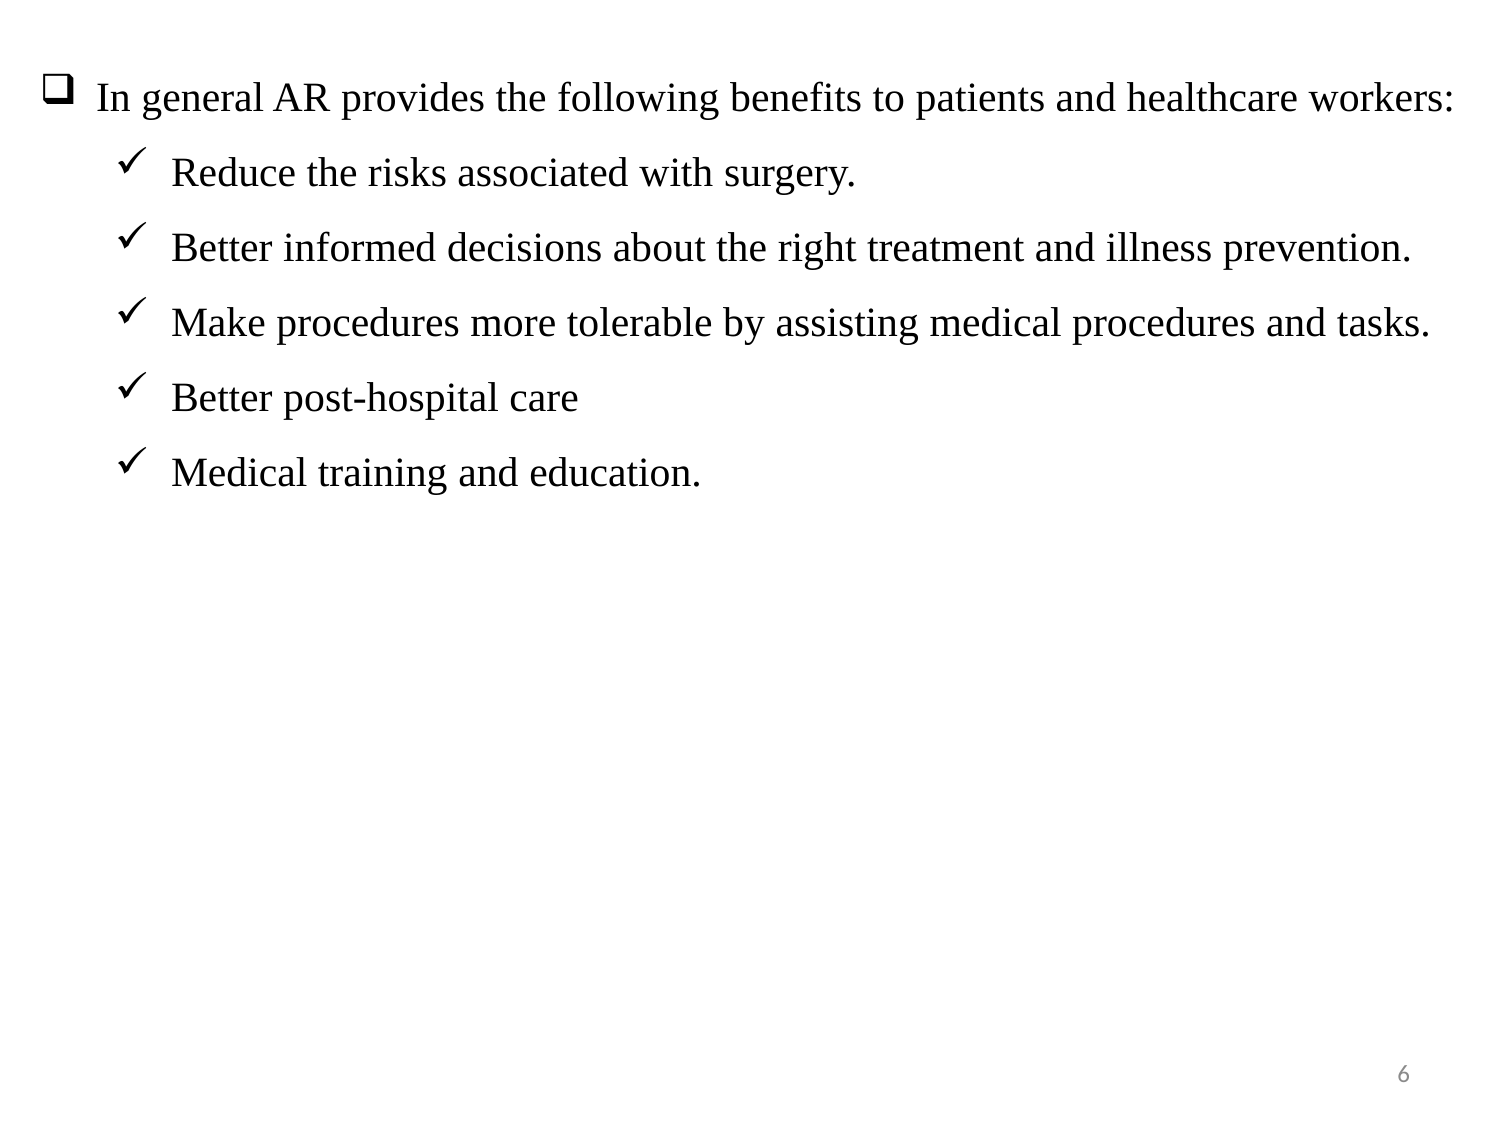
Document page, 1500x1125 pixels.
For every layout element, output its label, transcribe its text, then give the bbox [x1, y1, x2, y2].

text_box In general AR provides the following benefits to patients and healthcare workers: Reduce the risks associated with surgery. Better informed decisions about the right treatment and illness prevention. Make procedures more tolerable by assisting medical procedures and tasks. Better post-hospital care Medical training and education. [24, 37, 1500, 503]
slide_number 6 [1074, 1042, 1425, 1103]
